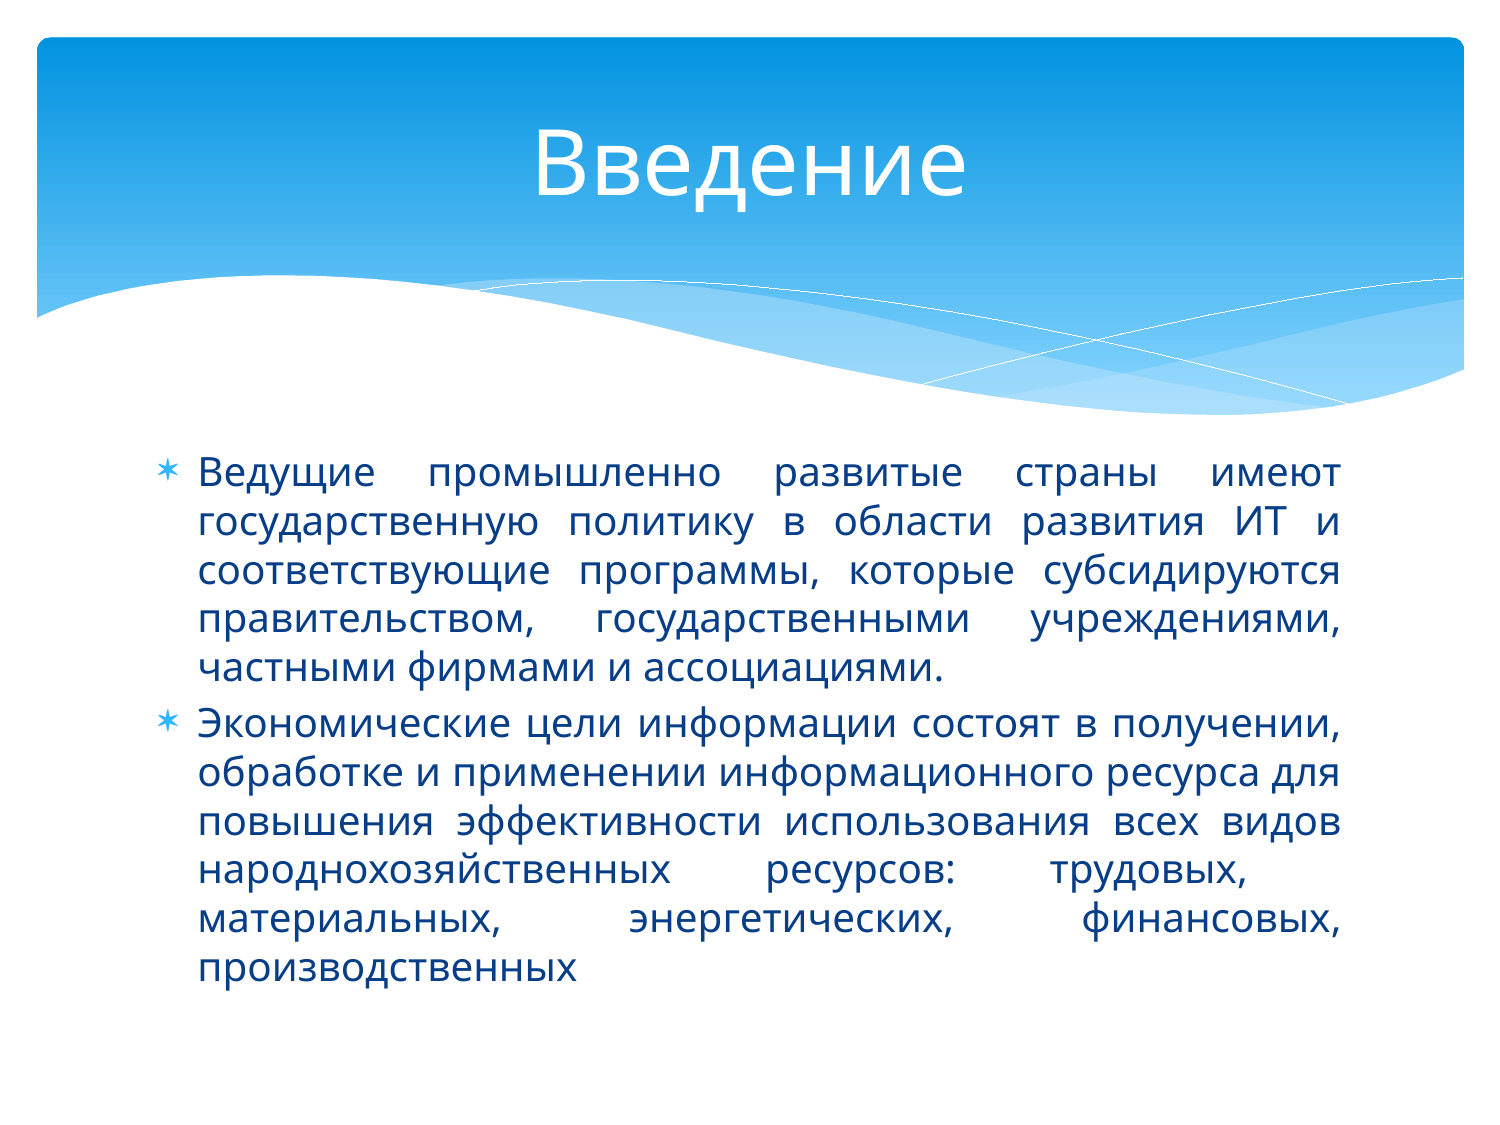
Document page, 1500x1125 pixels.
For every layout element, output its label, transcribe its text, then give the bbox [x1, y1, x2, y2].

list Ведущие промышленно развитые страны имеют государственную политику в области развития ИТ и соответствующие программы, которые субсидируются правительством, государственными учреждениями, частными фирмами и ассоциациями. Экономические цели информации состоят в получении, обработке и применении информационного ресурса для повышения эффективности использования всех видов народнохозяйственных ресурсов: трудовых, материальных, энергетических, финансовых, производственных [143, 438, 1359, 1005]
title Введение [75, 55, 1425, 261]
